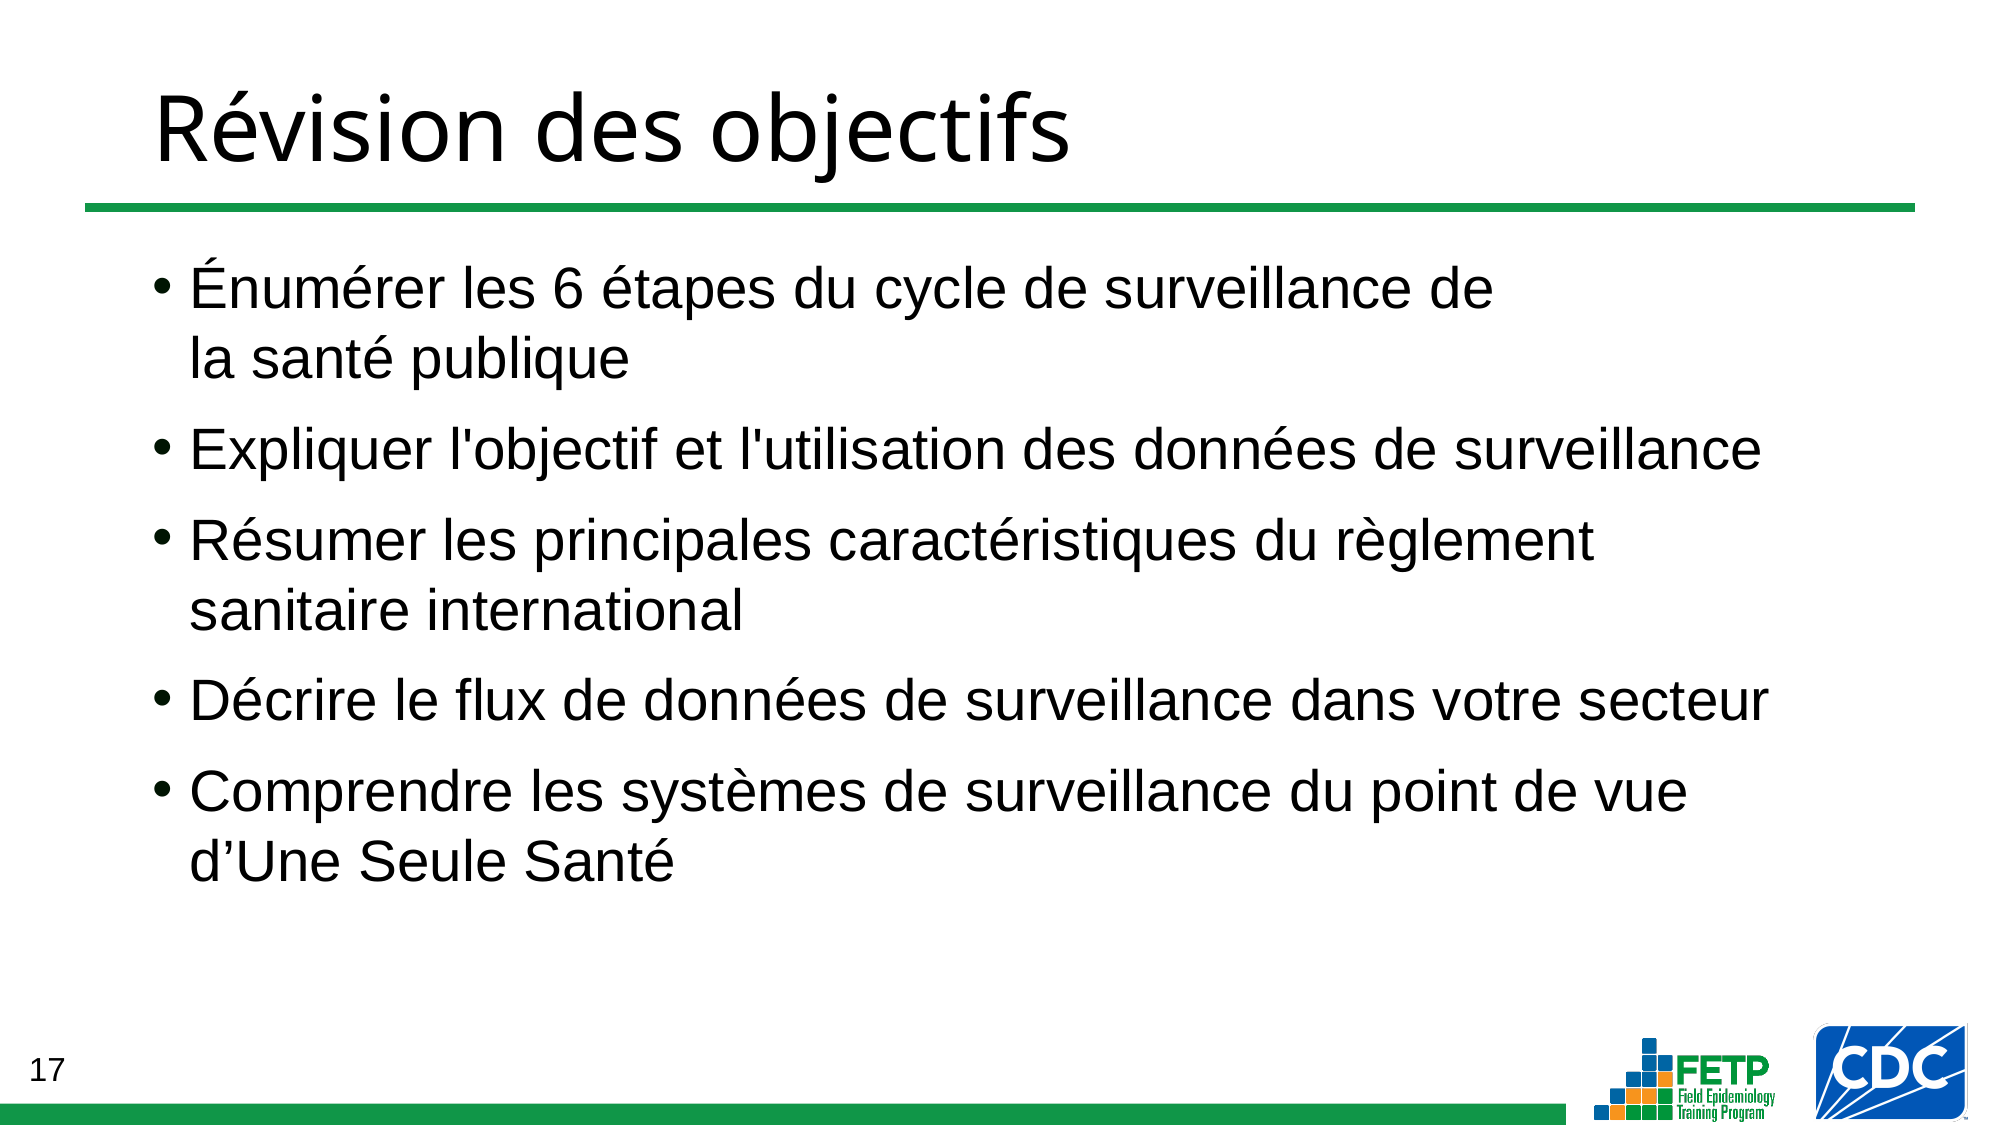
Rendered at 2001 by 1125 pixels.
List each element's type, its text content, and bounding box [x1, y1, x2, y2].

picture [1594, 1038, 1775, 1122]
picture [1813, 1023, 1968, 1122]
title Révision des objectifs [137, 75, 1863, 207]
list Énumérer les 6 étapes du cycle de surveillance de la santé publique Expliquer l'objectif et l'utilisation des données de surveillance Résumer les principales caractéristiques du règlement sanitaire international Décrire le flux de données de surveillance dans votre secteur Comprendre les systèmes de surveillance du point de vue d’Une Seule Santé [137, 242, 1863, 1004]
